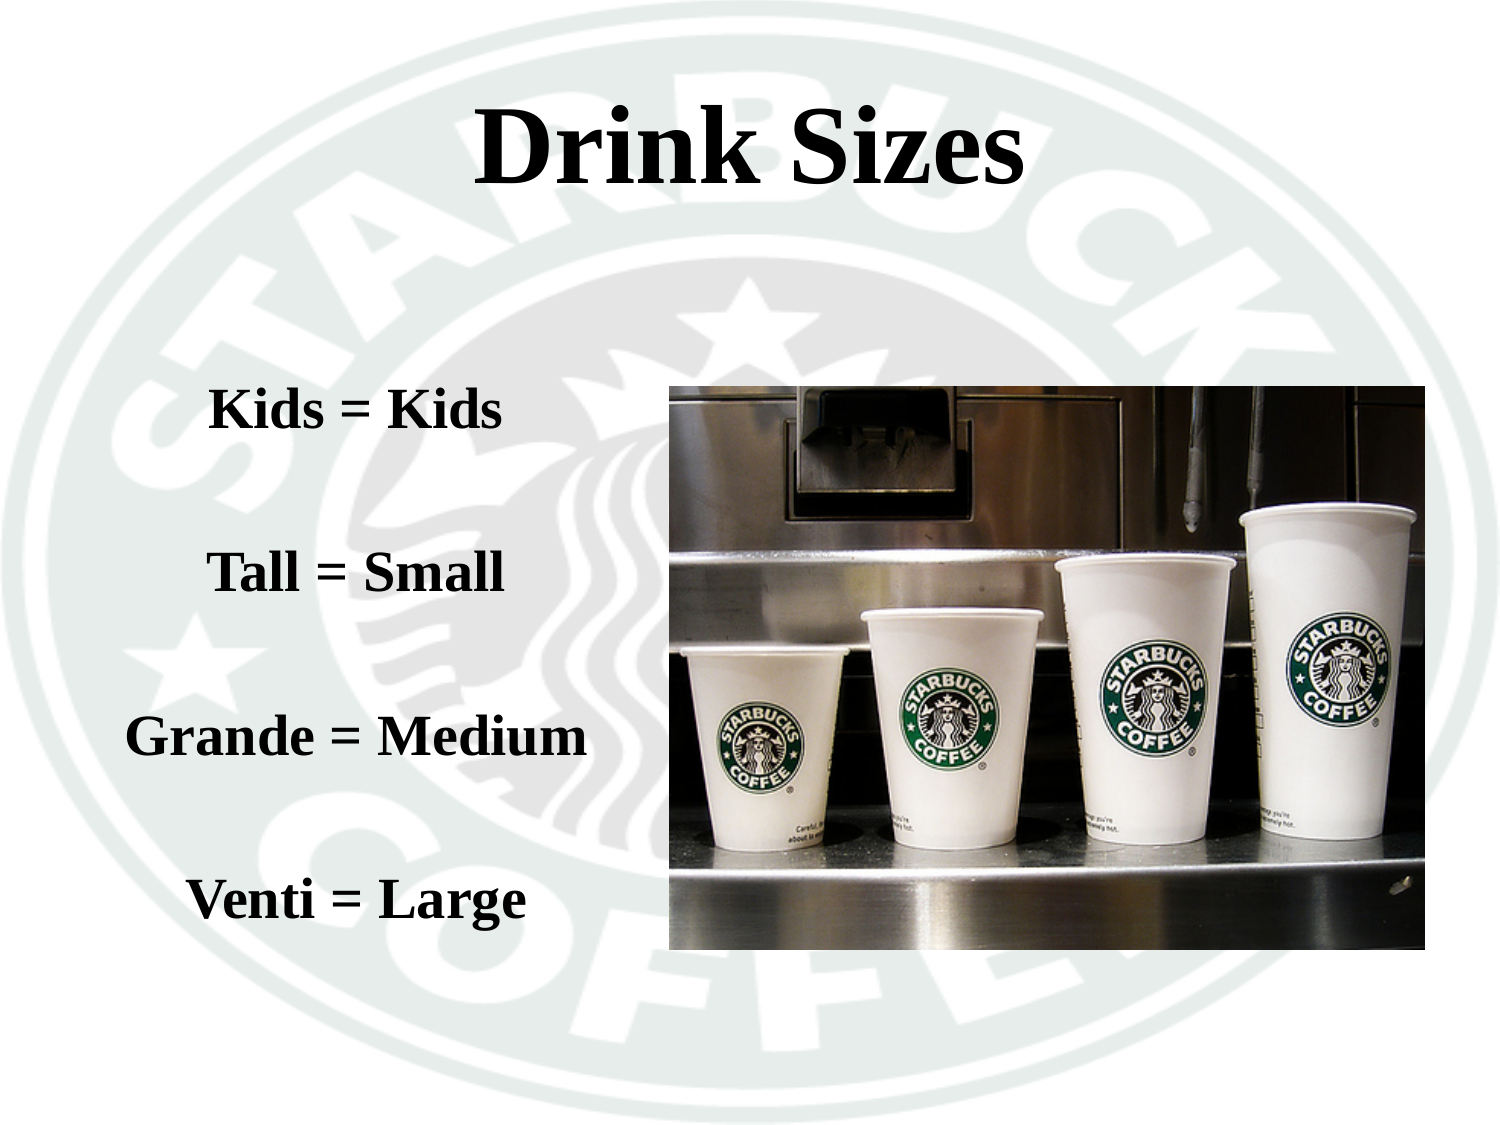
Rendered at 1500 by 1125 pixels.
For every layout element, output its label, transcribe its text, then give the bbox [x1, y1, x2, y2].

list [669, 386, 1426, 951]
list Kids = Kids Tall = Small Grande = Medium Venti = Large [24, 362, 688, 1105]
title Drink Sizes [75, 45, 1425, 233]
